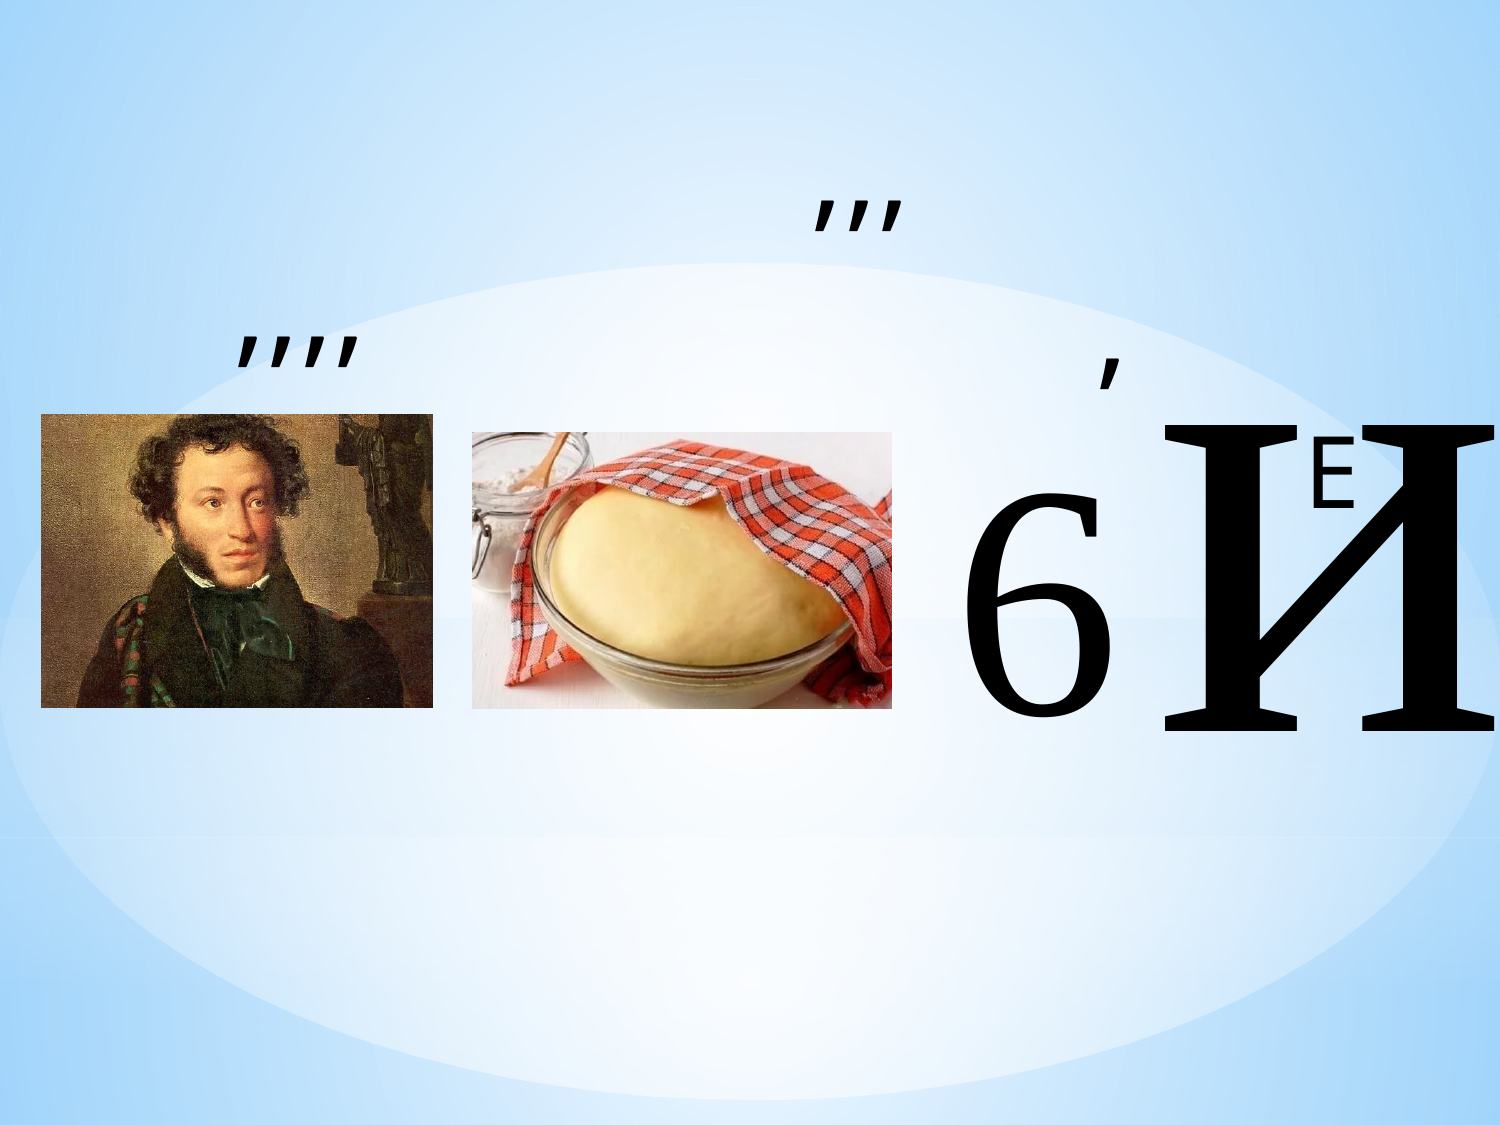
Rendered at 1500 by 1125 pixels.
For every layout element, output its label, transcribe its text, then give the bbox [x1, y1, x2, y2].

text_box и [1139, 57, 1352, 873]
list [40, 413, 433, 708]
text_box ,,, [731, 83, 941, 248]
text_box , [1080, 241, 1125, 406]
text_box 6 [938, 373, 1139, 789]
text_box Е [1289, 401, 1349, 536]
text_box ,,,, [218, 219, 504, 384]
picture [472, 432, 892, 709]
